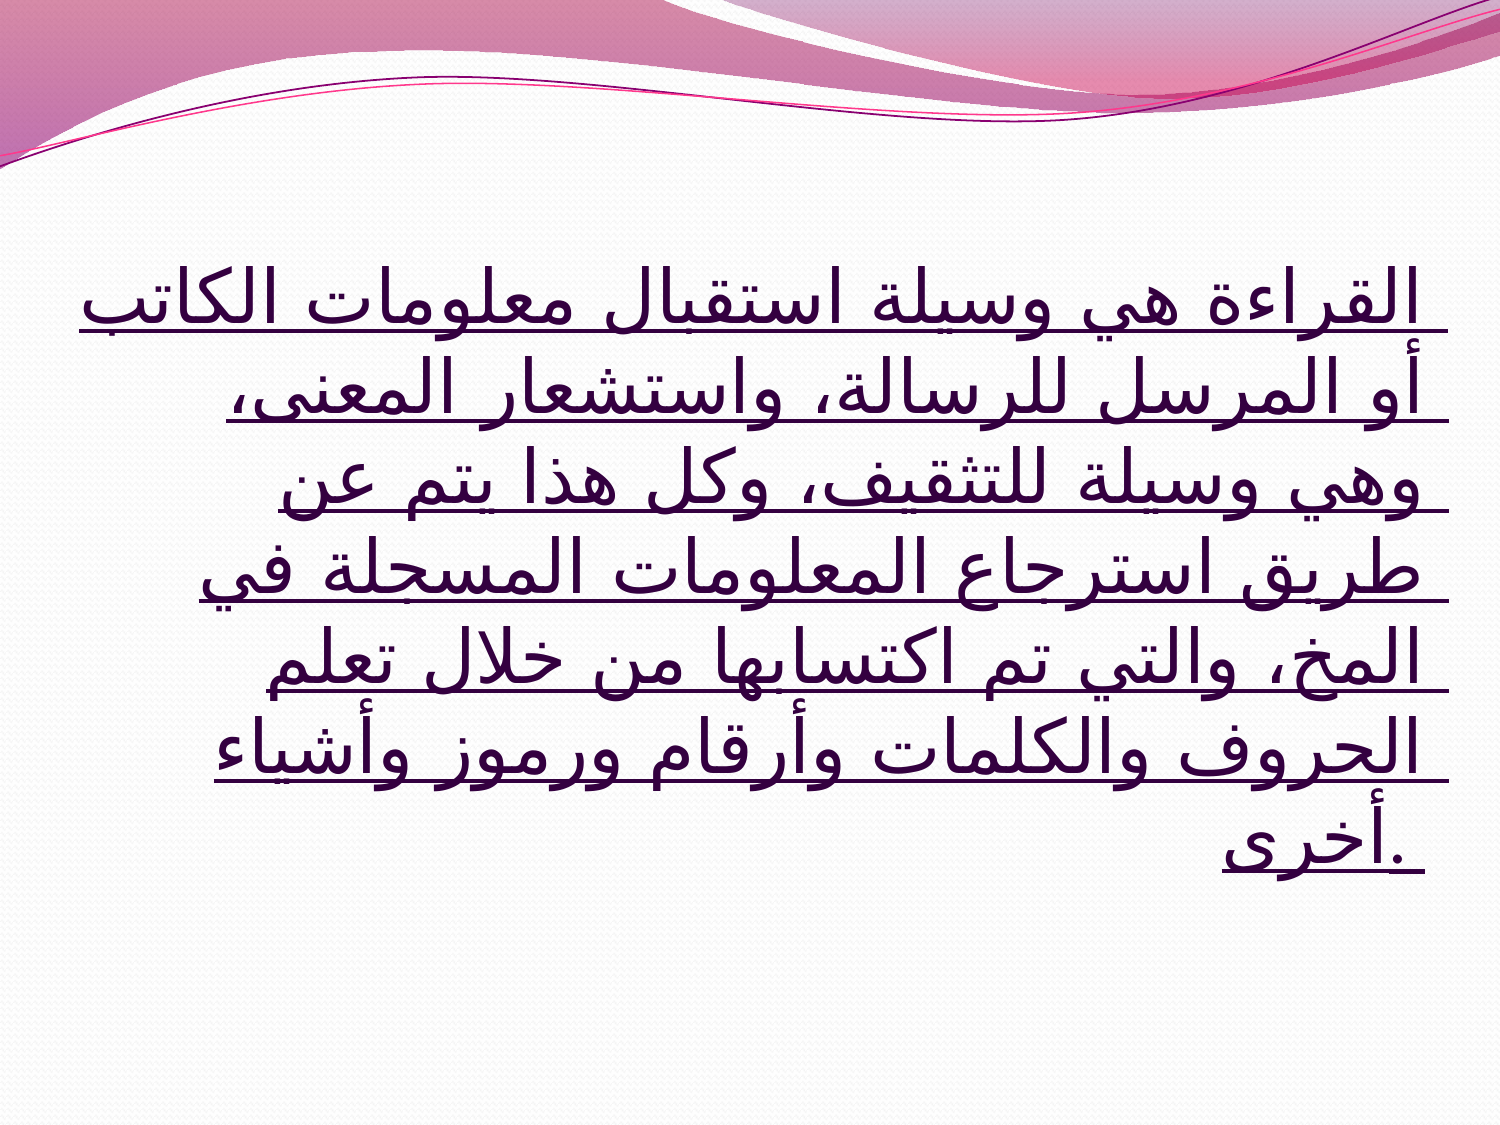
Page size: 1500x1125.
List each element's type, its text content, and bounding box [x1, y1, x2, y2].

title القراءة هي وسيلة استقبال معلومات الكاتب أو المرسل للرسالة، واستشعار المعنى، وهي وسيلة للتثقيف، وكل هذا يتم عن طريق استرجاع المعلومات المسجلة في المخ، والتي تم اكتسابها من خلال تعلم الحروف والكلمات وأرقام ورموز وأشياء أخرى. [75, 234, 1425, 879]
